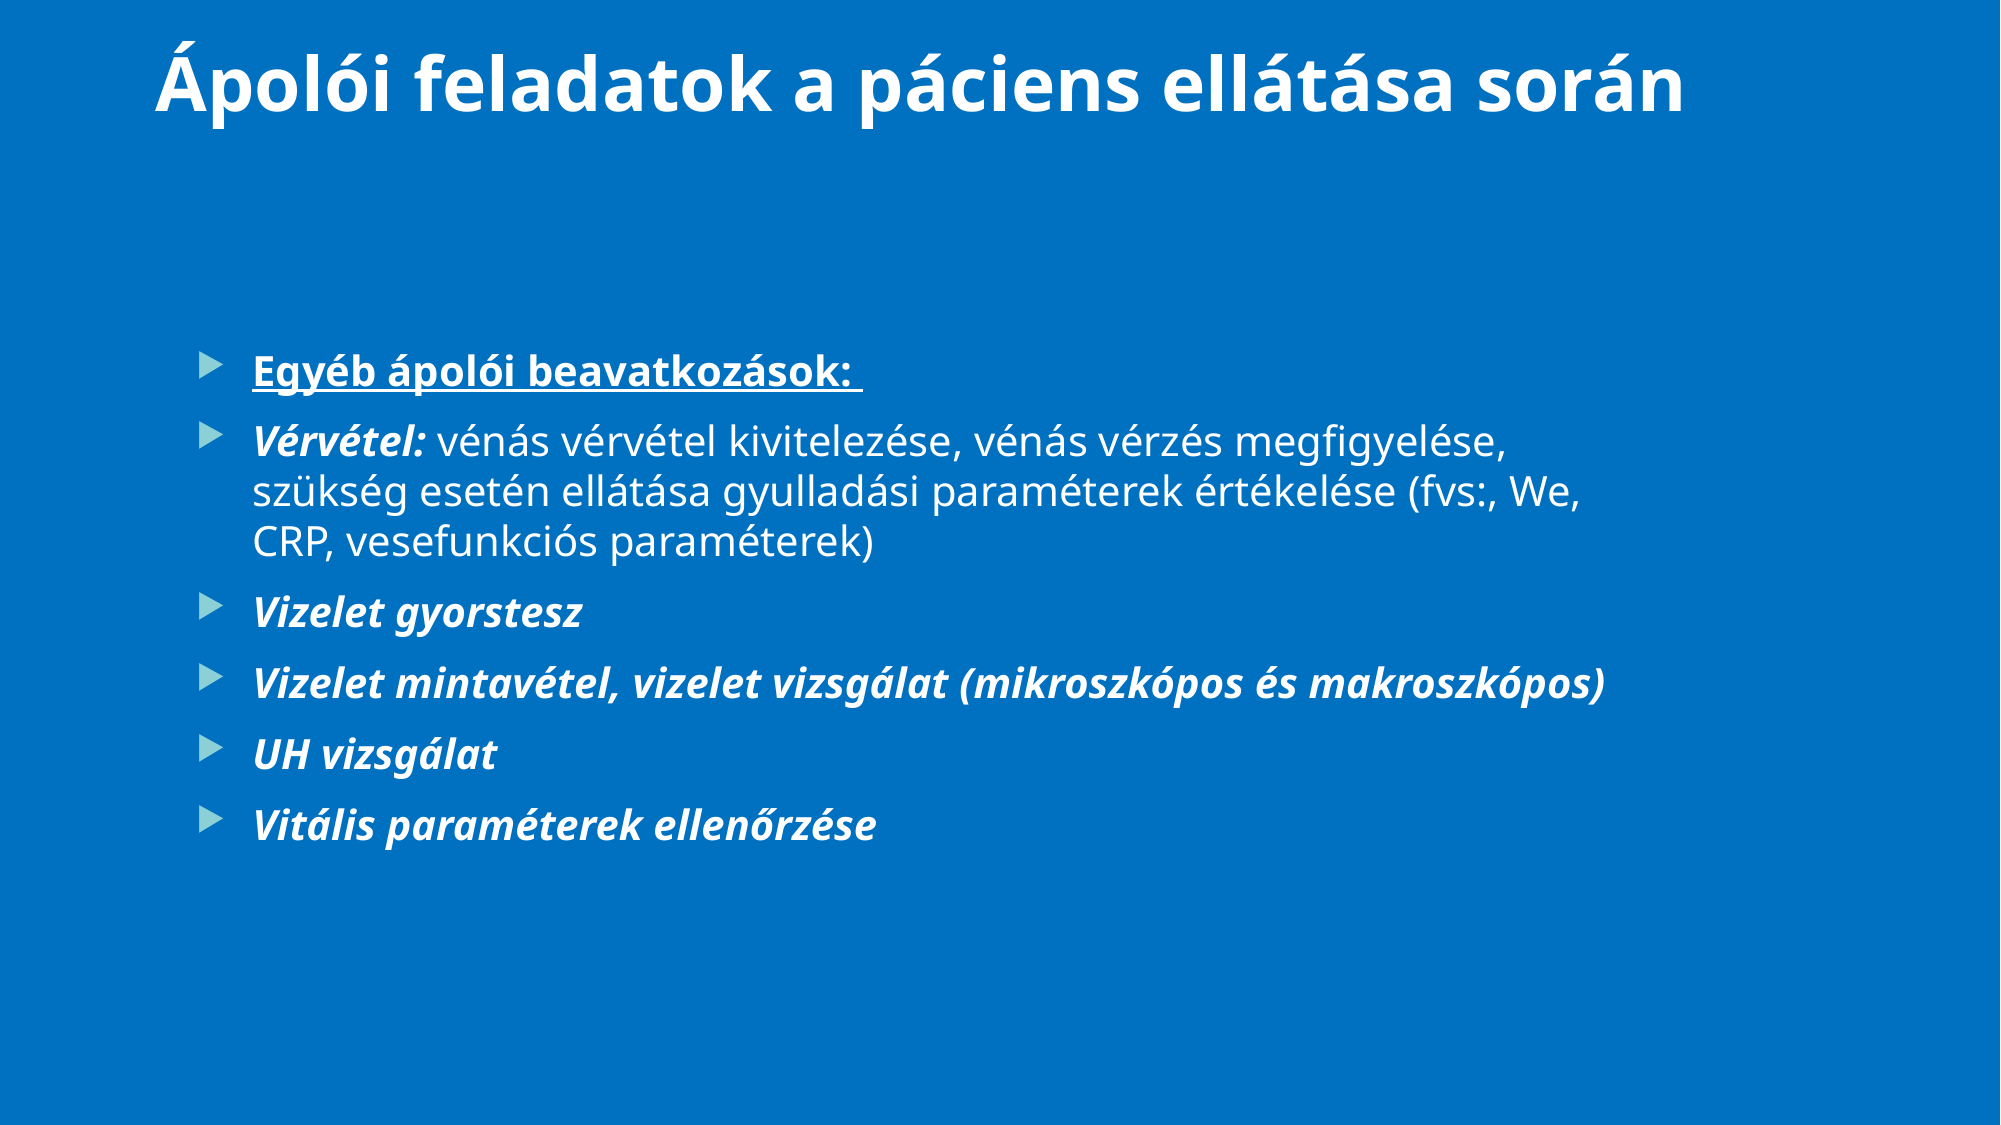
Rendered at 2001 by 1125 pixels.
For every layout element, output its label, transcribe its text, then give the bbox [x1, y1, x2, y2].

title Ápolói feladatok a páciens ellátása során [140, 28, 2000, 291]
list Egyéb ápolói beavatkozások: Vérvétel: vénás vérvétel kivitelezése, vénás vérzés megfigyelése, szükség esetén ellátása gyulladási paraméterek értékelése (fvs:, We, CRP, vesefunkciós paraméterek) Vizelet gyorstesz Vizelet mintavétel, vizelet vizsgálat (mikroszkópos és makroszkópos) UH vizsgálat Vitális paraméterek ellenőrzése [181, 336, 1649, 1025]
